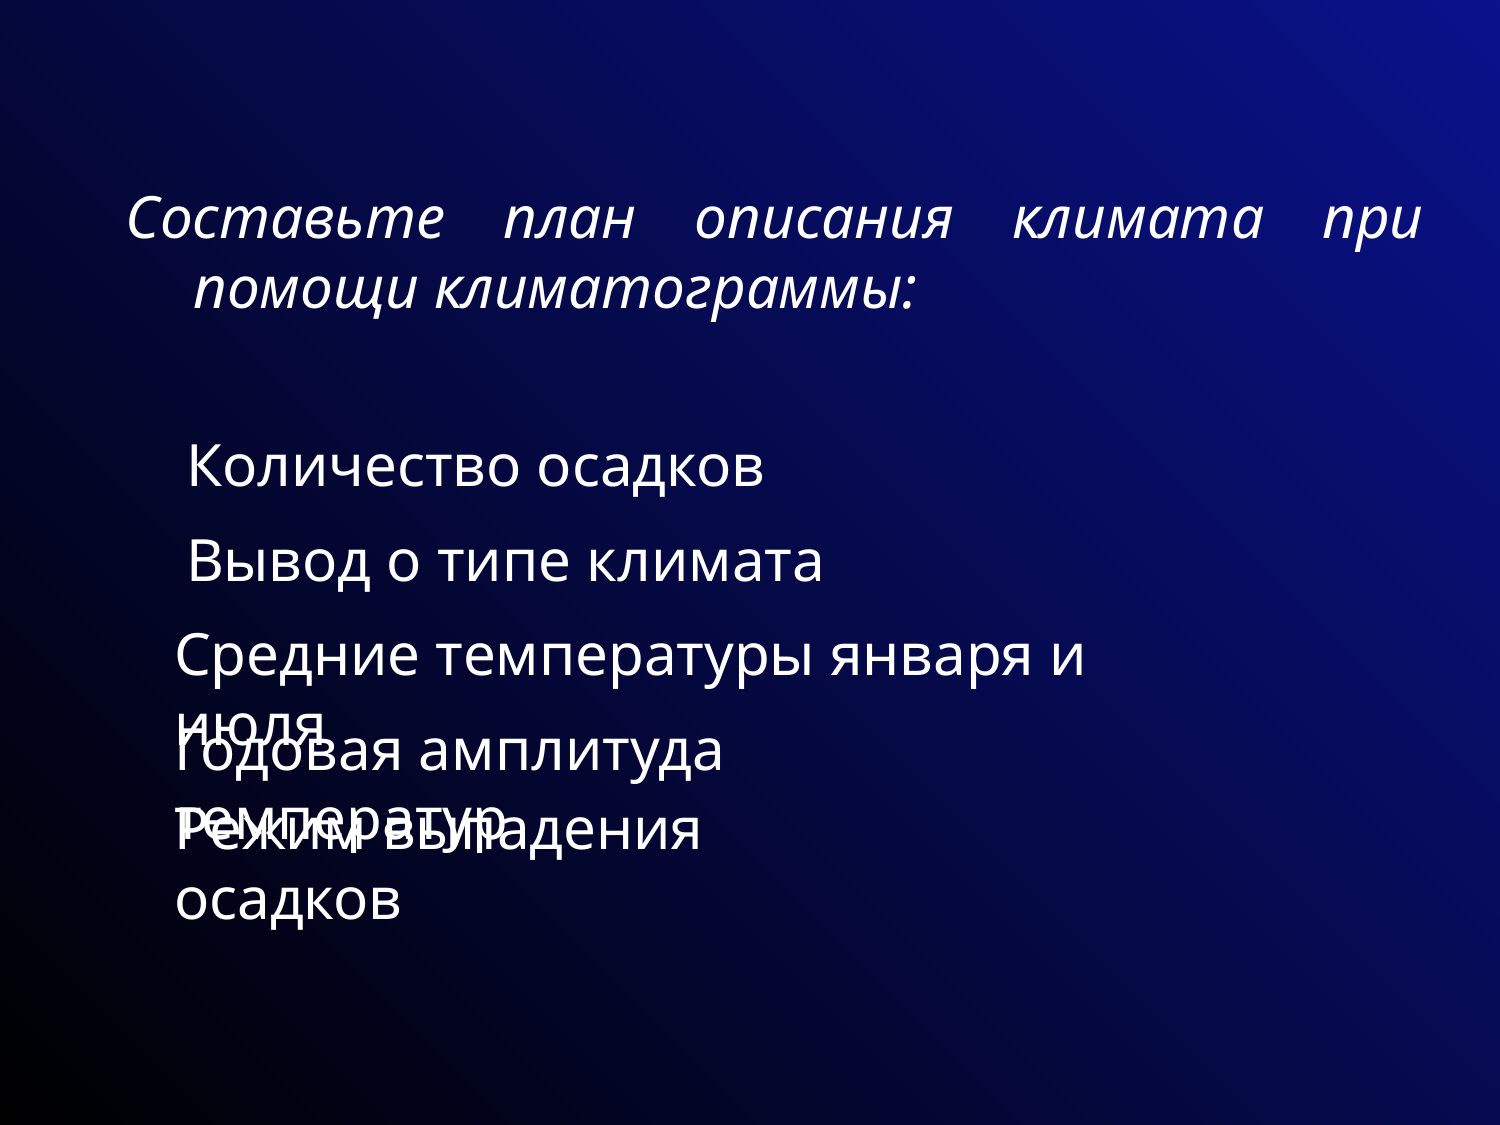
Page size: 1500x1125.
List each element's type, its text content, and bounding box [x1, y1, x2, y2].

text_box Вывод о типе климата [171, 515, 869, 600]
text_box Количество осадков [171, 420, 798, 506]
text_box Средние температуры января и июля [159, 609, 1187, 765]
list Составьте план описания климата при помощи климатограммы: [88, 172, 1439, 343]
text_box Режим выпадения осадков [159, 859, 939, 939]
text_box Годовая амплитуда температур [159, 704, 1034, 859]
